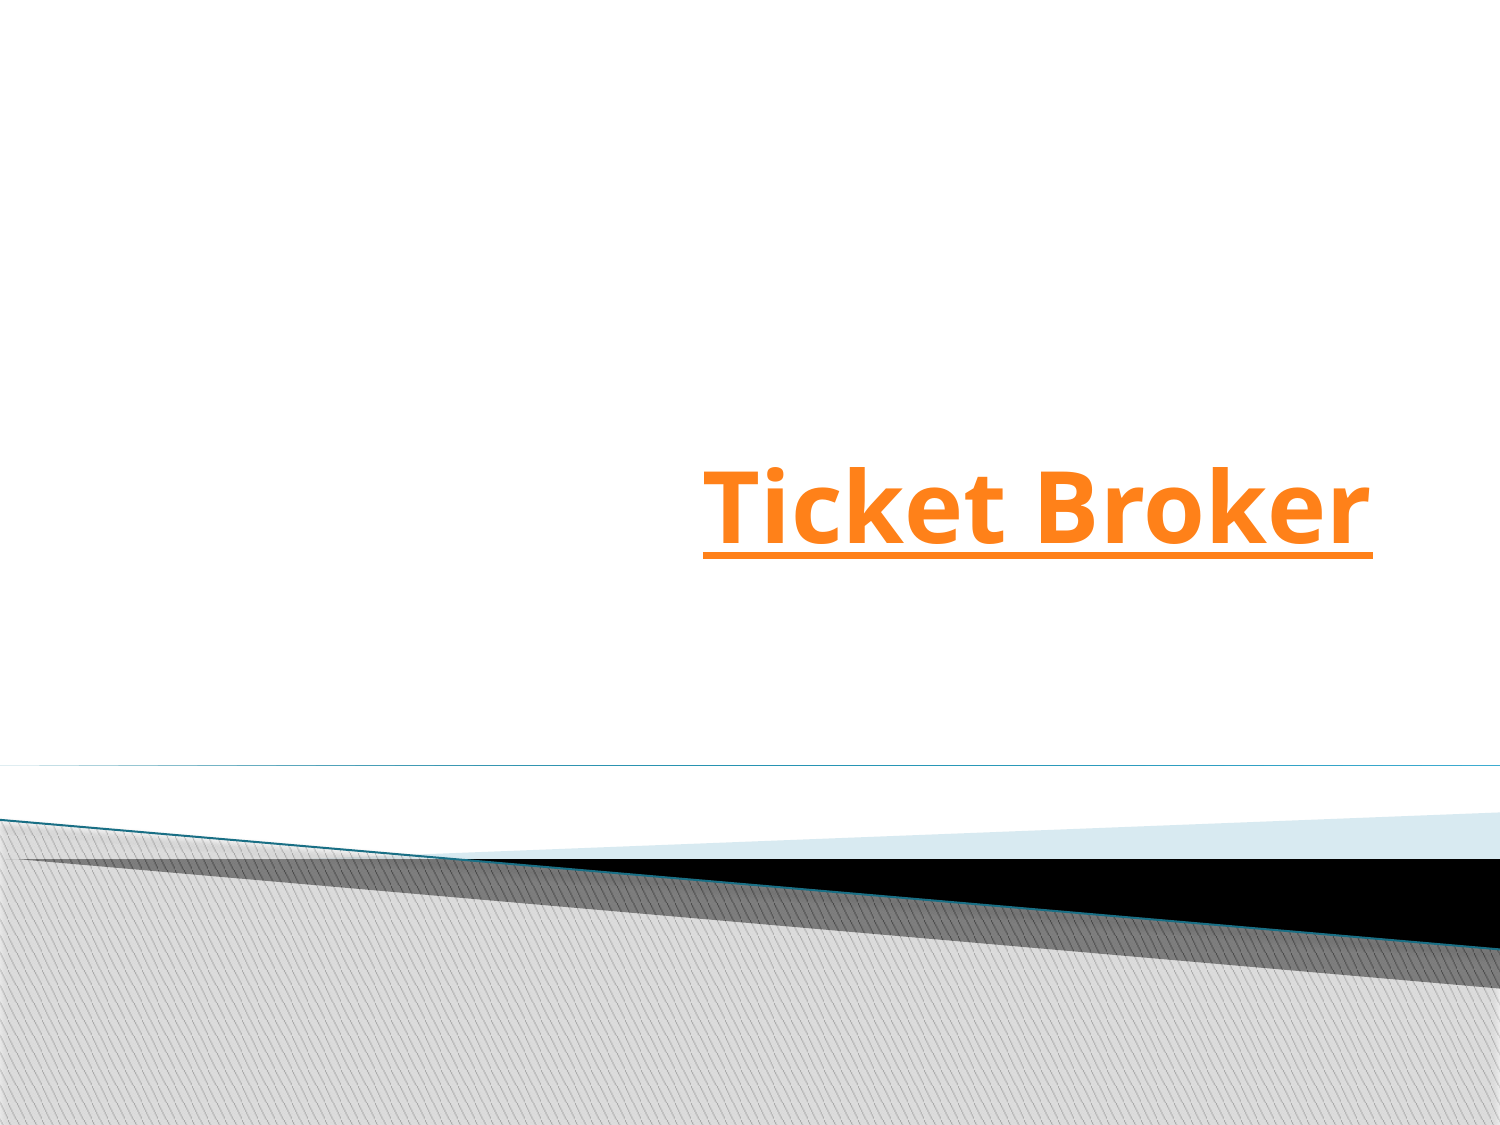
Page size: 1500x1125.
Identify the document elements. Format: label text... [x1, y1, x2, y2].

title Ticket Broker [112, 287, 1388, 588]
picture [5, 859, 1500, 989]
